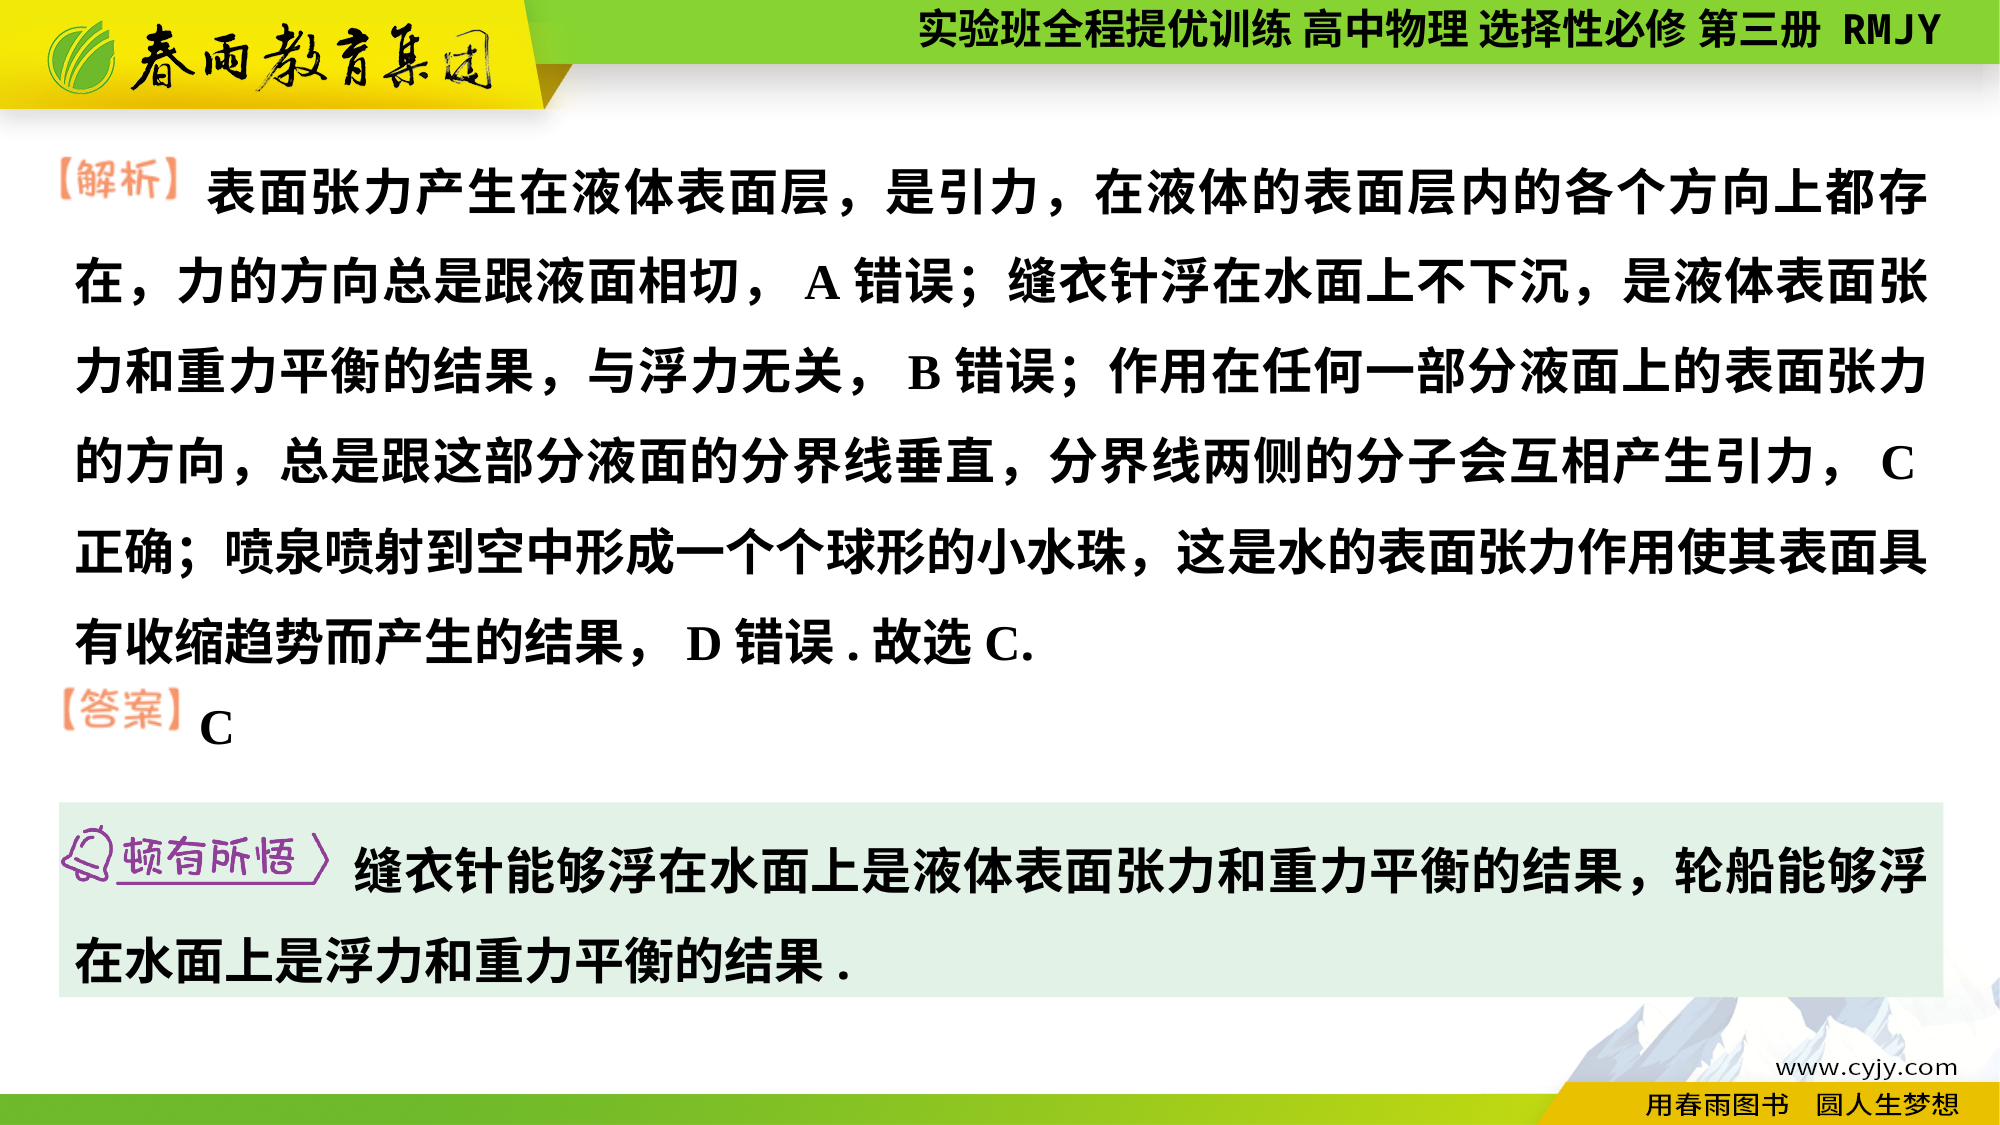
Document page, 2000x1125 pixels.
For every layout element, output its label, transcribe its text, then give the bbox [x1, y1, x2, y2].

picture [0, 0, 2000, 1125]
text_box C [59, 656, 433, 762]
text_box 缝衣针能够浮在水面上是液体表面张力和重力平衡的结果，轮船能够浮在水面上是浮力和重力平衡的结果. [59, 802, 1944, 998]
list 表面张力产生在液体表面层，是引力，在液体的表面层内的各个方向上都存在，力的方向总是跟液面相切，A错误；缝衣针浮在水面上不下沉，是液体表面张力和重力平衡的结果，与浮力无关，B错误；作用在任何一部分液面上的表面张力的方向，总是跟这部分液面的分界线垂直，分界线两侧的分子会互相产生引力，C正确；喷泉喷射到空中形成一个个球形的小水珠，这是水的表面张力作用使其表面具有收缩趋势而产生的结果，D错误.故选C. [59, 122, 1944, 672]
